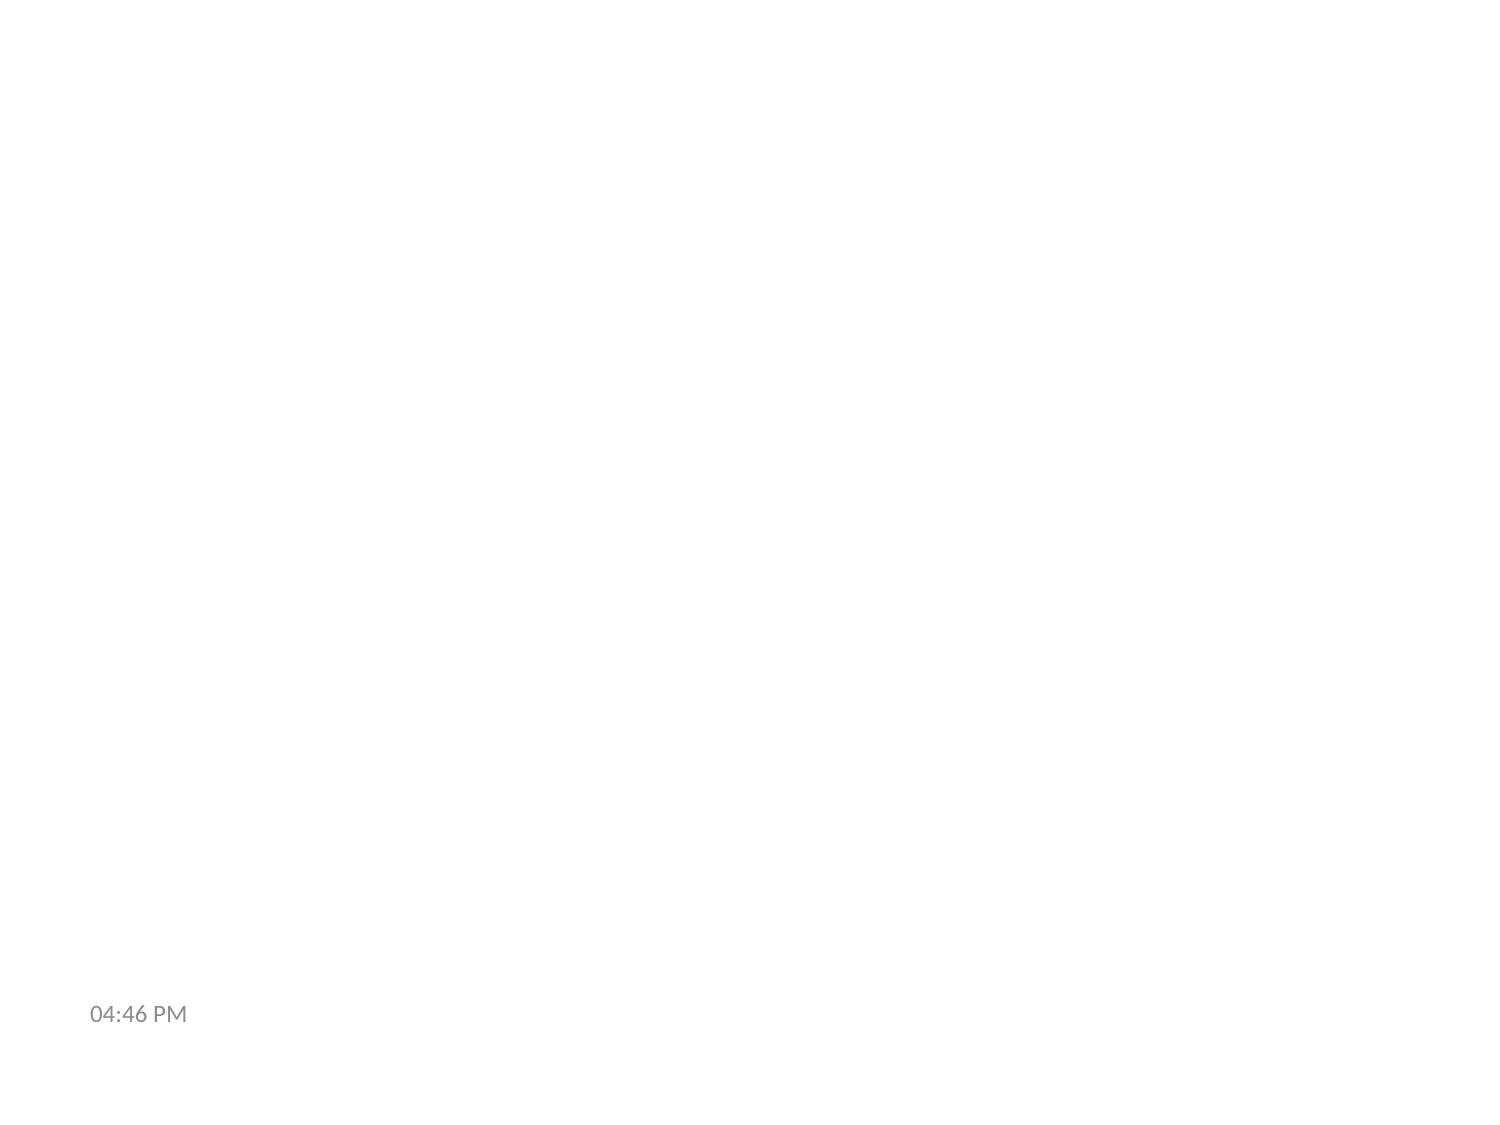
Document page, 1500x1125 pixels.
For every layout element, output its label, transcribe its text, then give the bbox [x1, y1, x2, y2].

text_box 3:35 PM [75, 982, 425, 1043]
